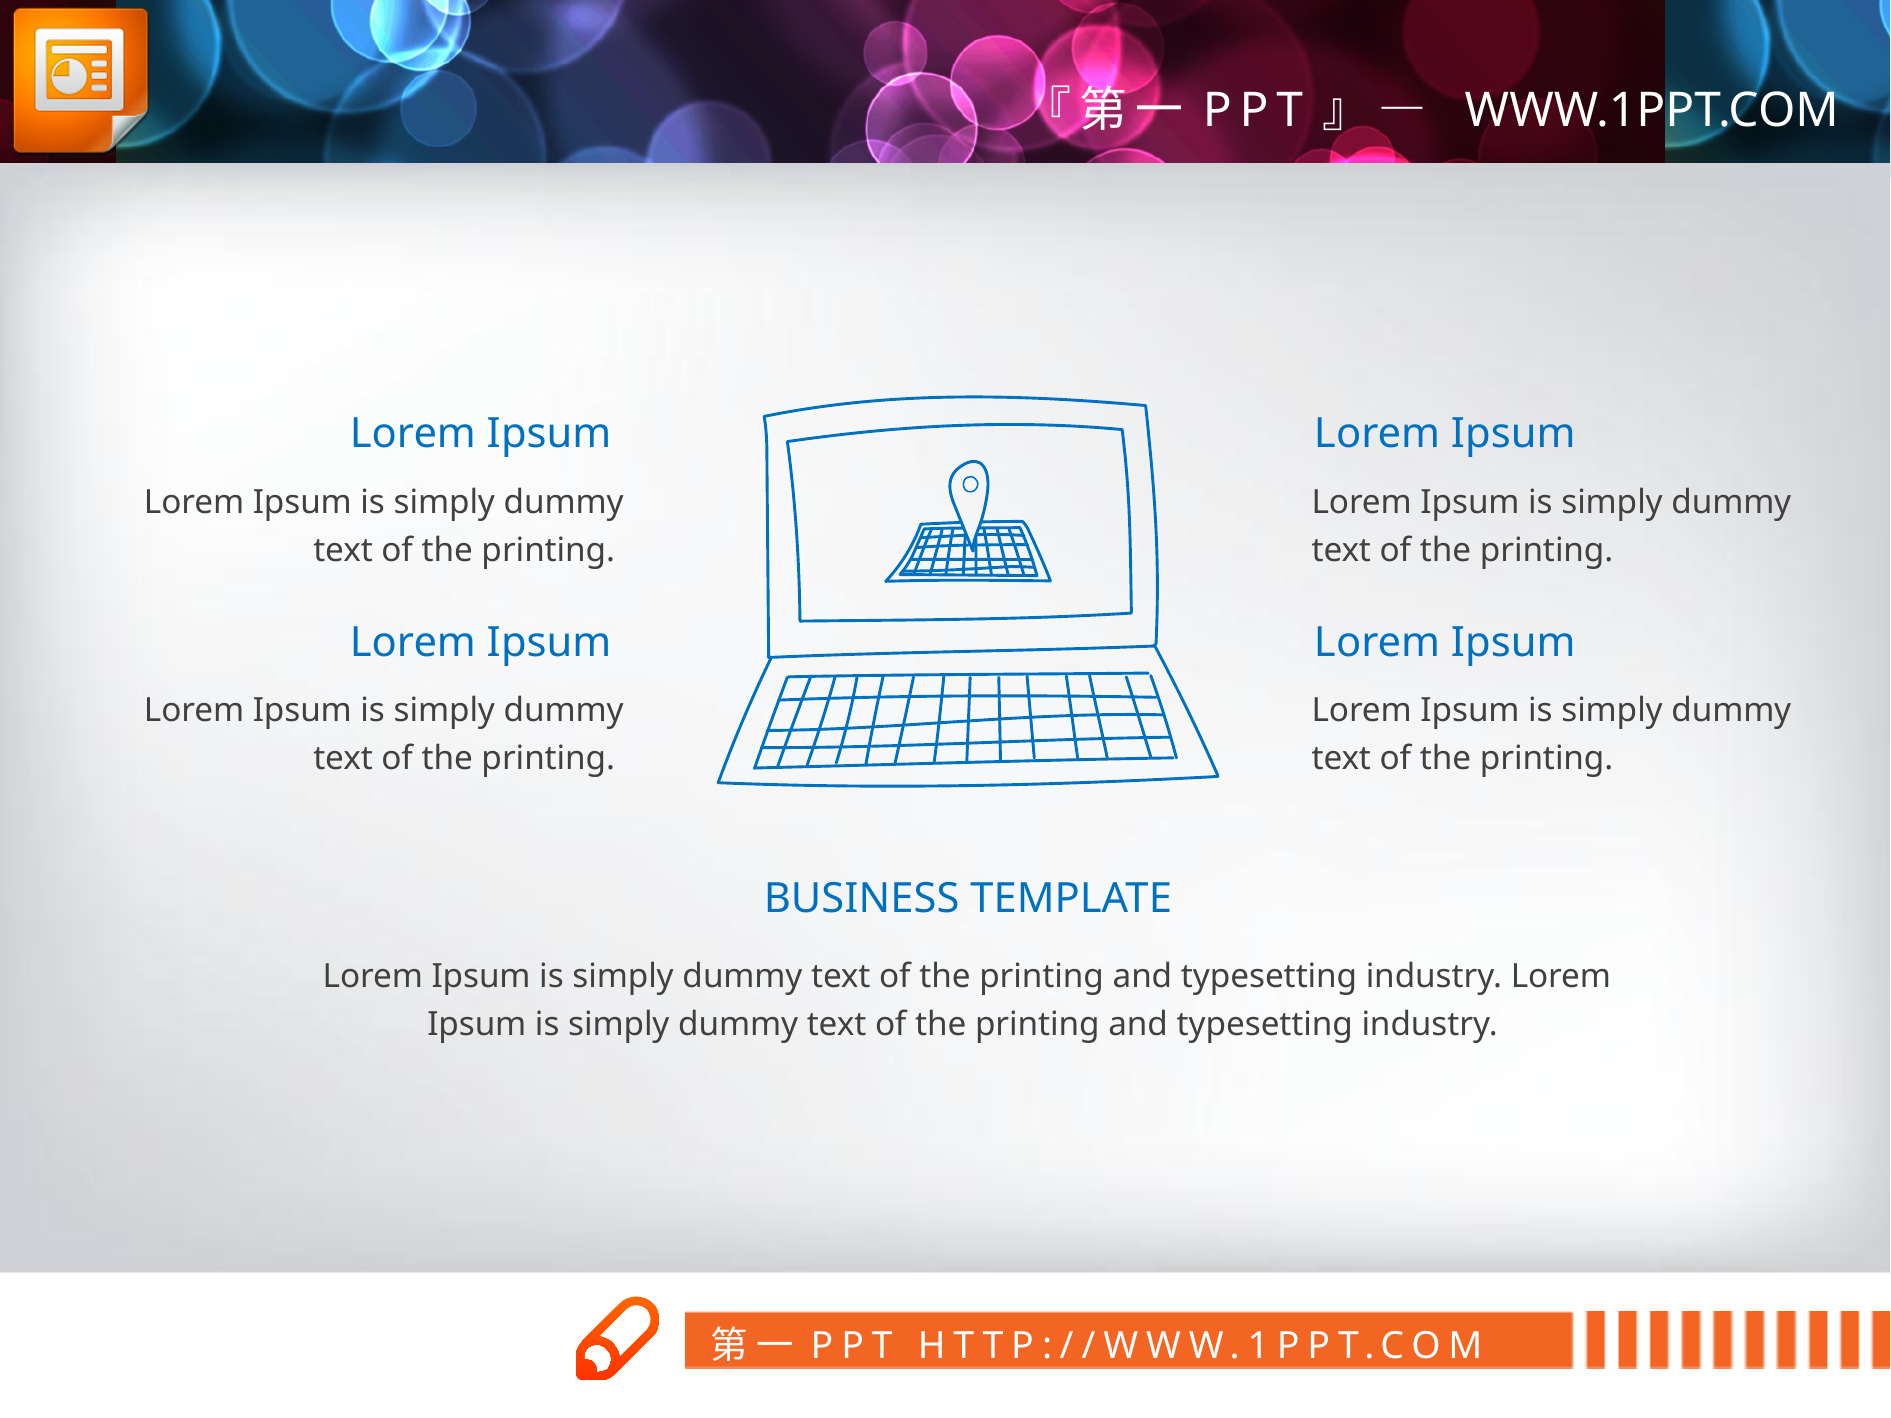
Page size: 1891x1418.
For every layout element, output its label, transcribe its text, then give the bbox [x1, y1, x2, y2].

text_box Lorem Ipsum is simply dummy text of the printing and typesetting industry. Lorem Ipsum is simply dummy text of the printing and typesetting industry. [279, 939, 1657, 1050]
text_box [717, 390, 1219, 396]
text_box BUSINESS TEMPLATE [722, 863, 1214, 929]
picture [0, 0, 1891, 1275]
picture [685, 1311, 1891, 1369]
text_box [94, 398, 1842, 782]
